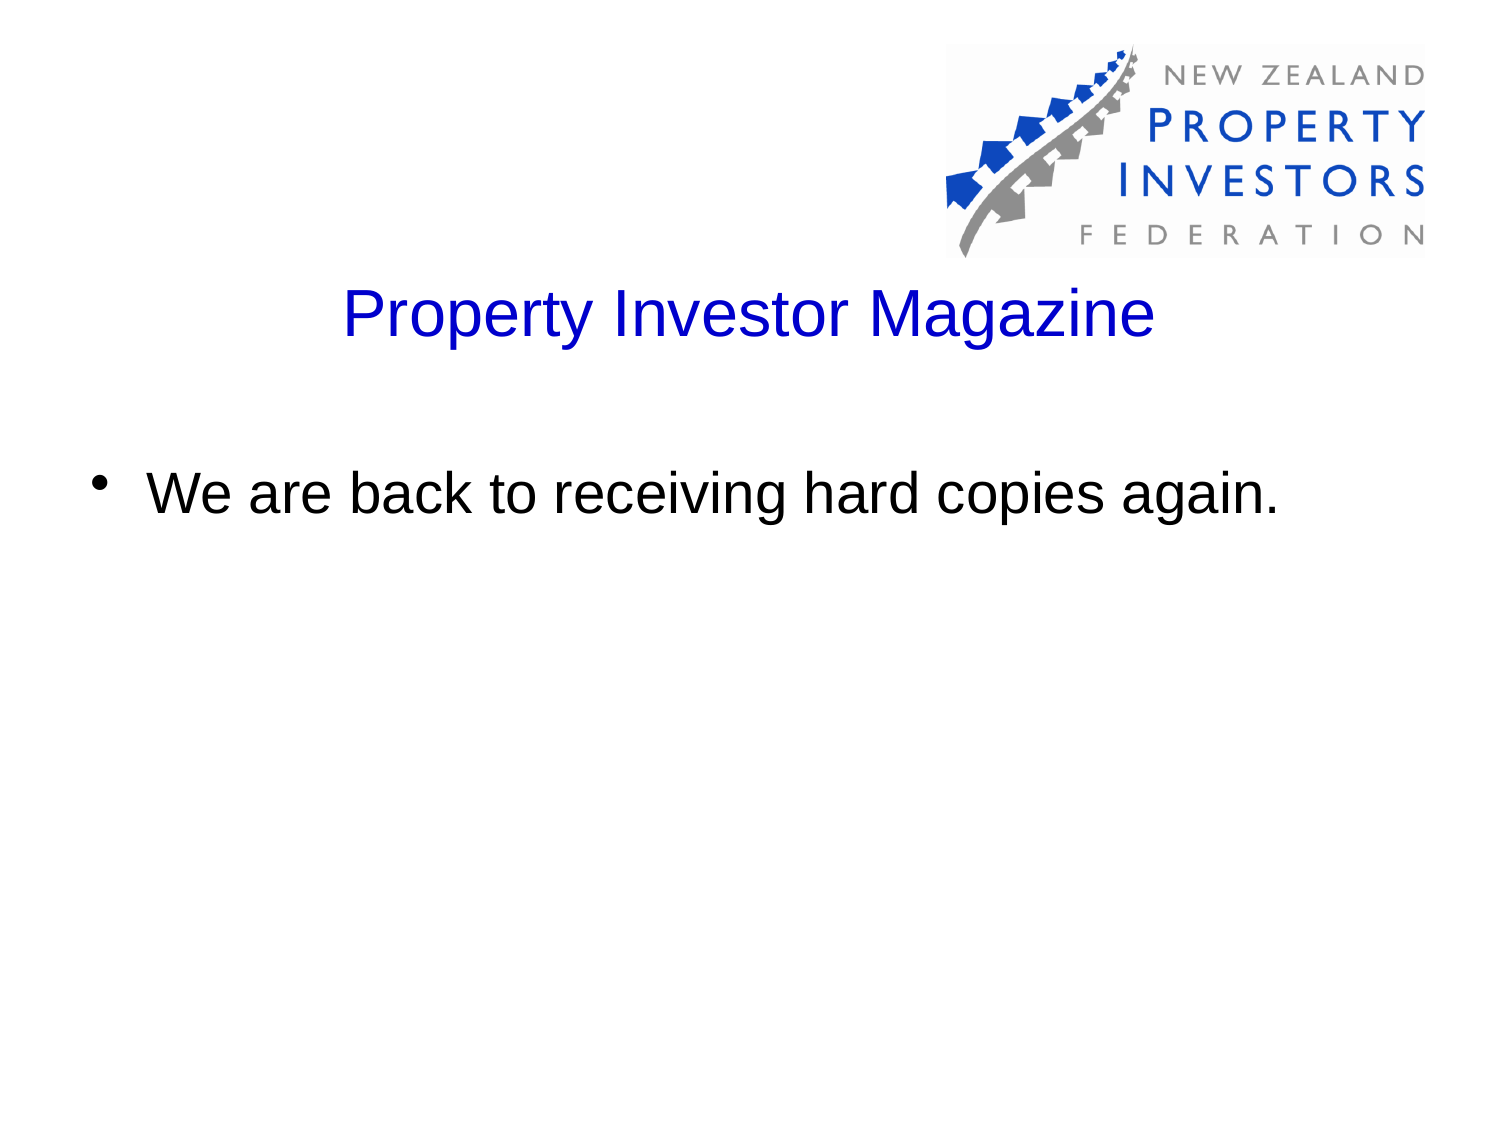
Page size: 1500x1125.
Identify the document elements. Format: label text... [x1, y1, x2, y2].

list Property Investor Magazine We are back to receiving hard copies again. [74, 262, 1426, 1006]
picture [946, 44, 1425, 258]
